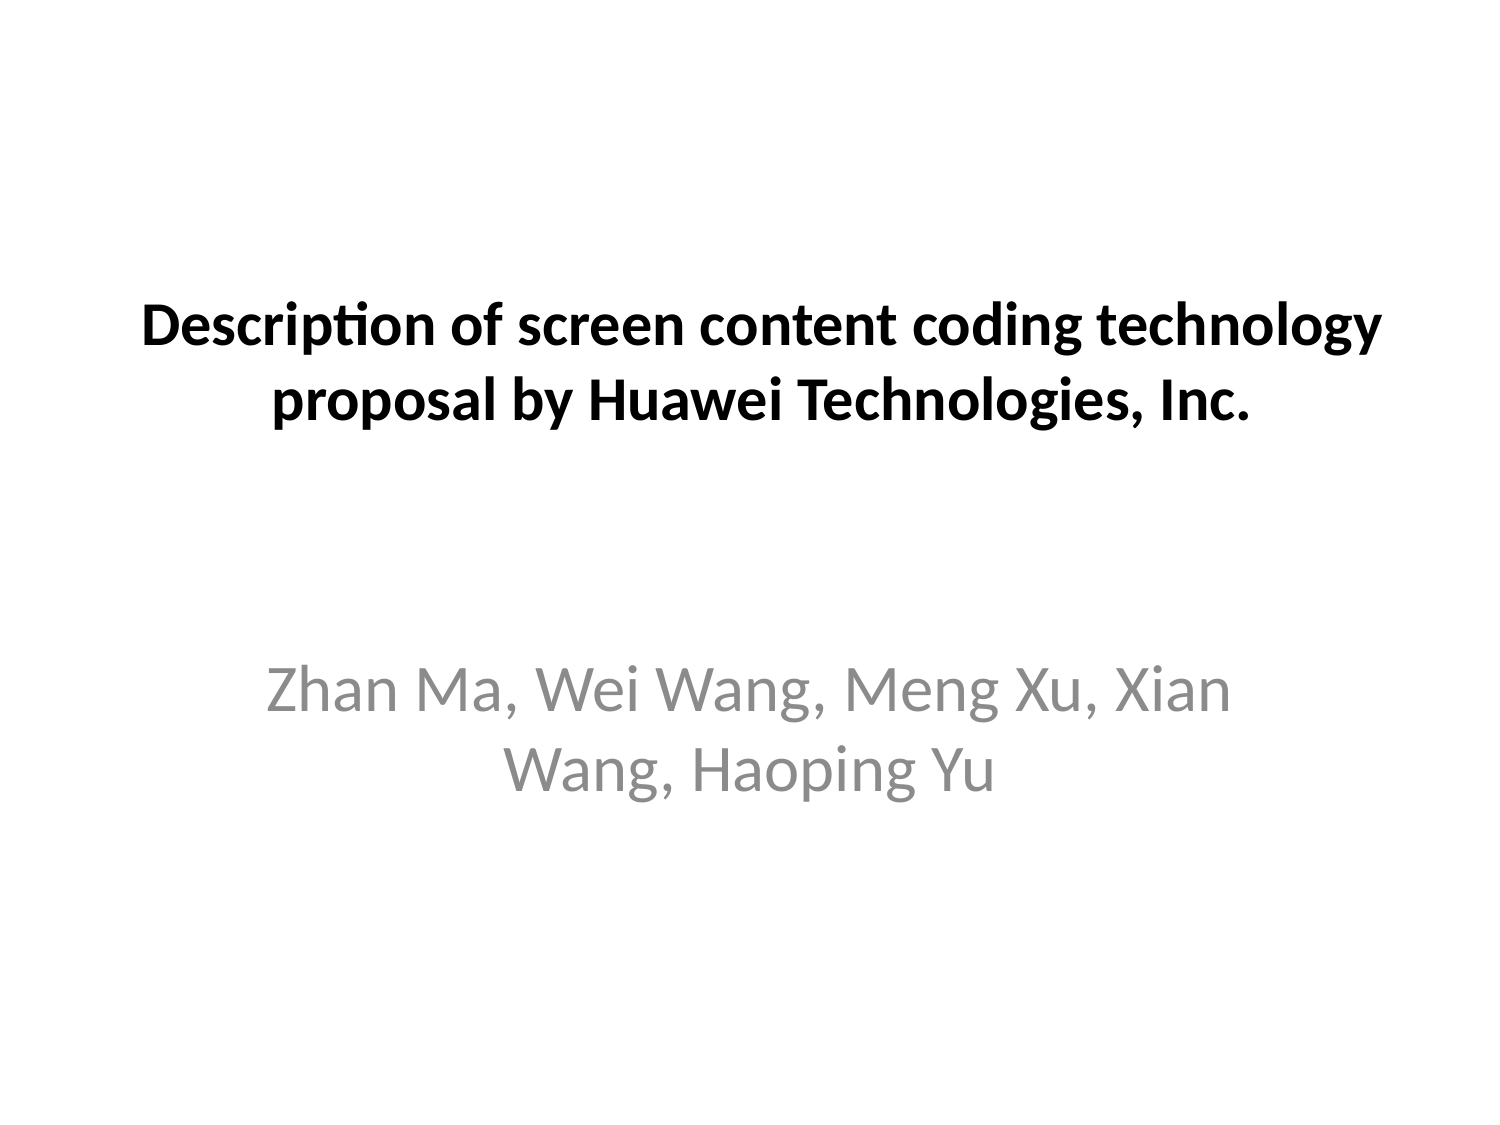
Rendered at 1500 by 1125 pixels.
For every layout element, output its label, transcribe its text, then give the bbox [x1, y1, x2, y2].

title Description of screen content coding technology proposal by Huawei Technologies, Inc. [125, 237, 1400, 479]
subtitle Zhan Ma, Wei Wang, Meng Xu, Xian Wang, Haoping Yu [225, 637, 1275, 925]
